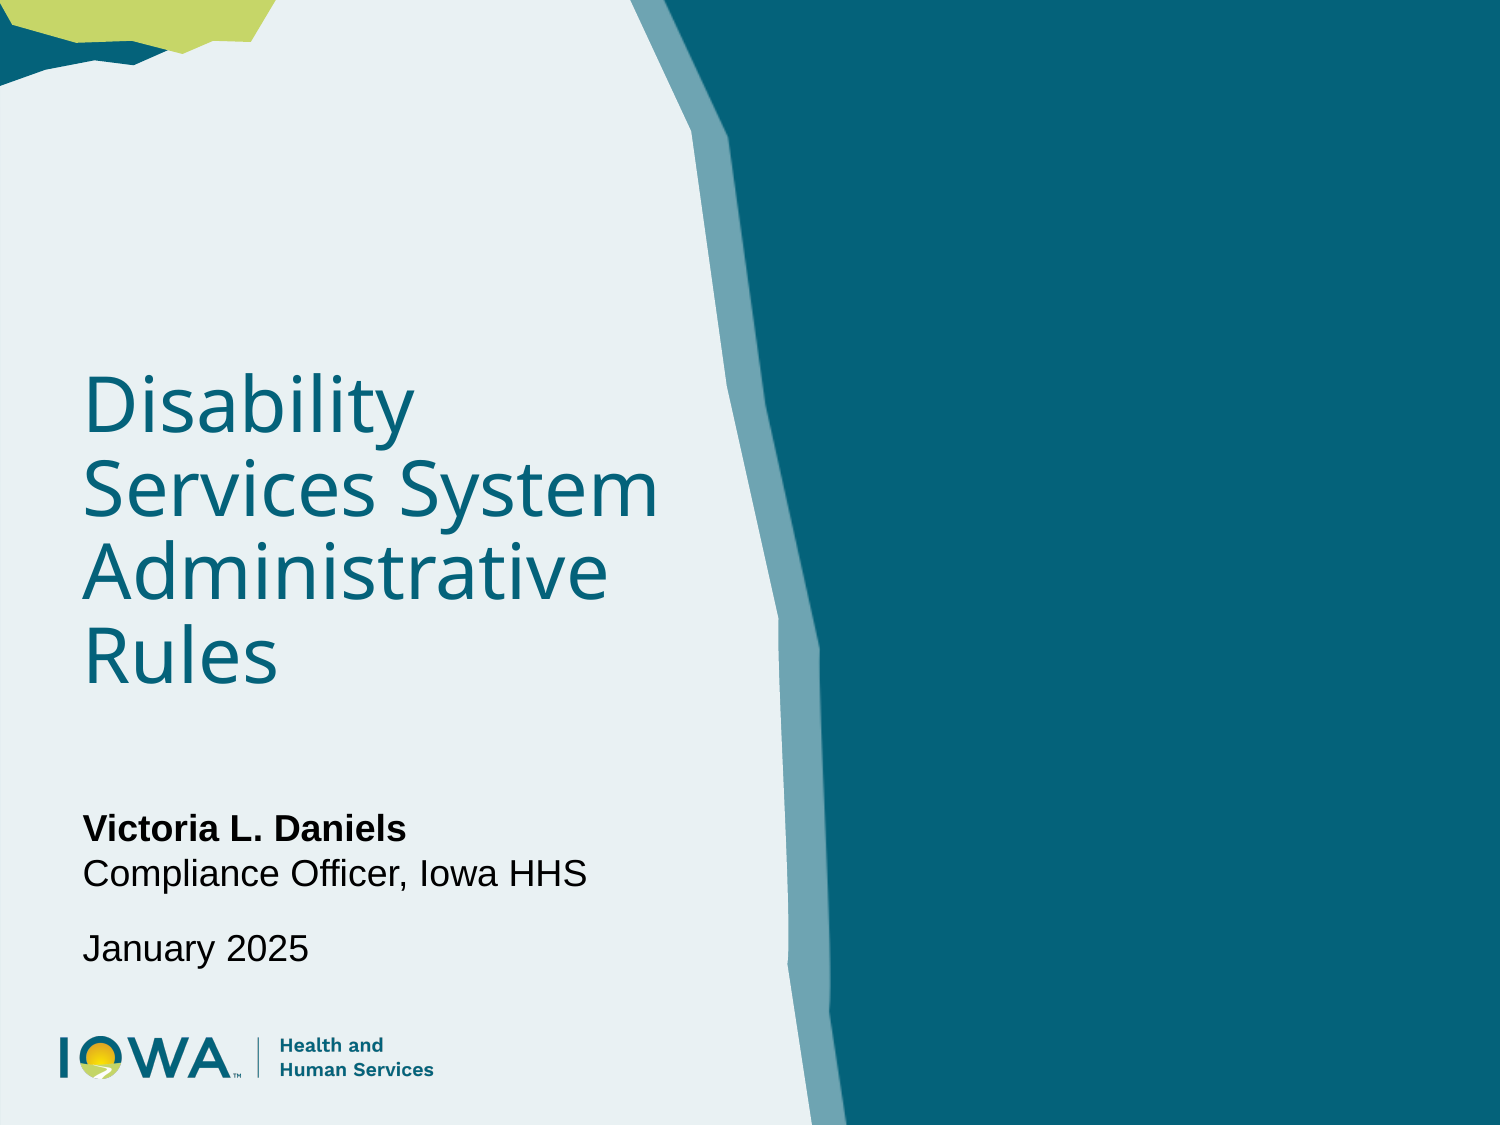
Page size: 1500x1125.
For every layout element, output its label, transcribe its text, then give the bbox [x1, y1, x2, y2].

text_box Victoria L. Daniels Compliance Officer, Iowa HHS [67, 796, 646, 902]
title Disability Services System Administrative Rules [67, 357, 740, 708]
picture [60, 1036, 434, 1079]
text_box January 2025 [67, 916, 646, 976]
